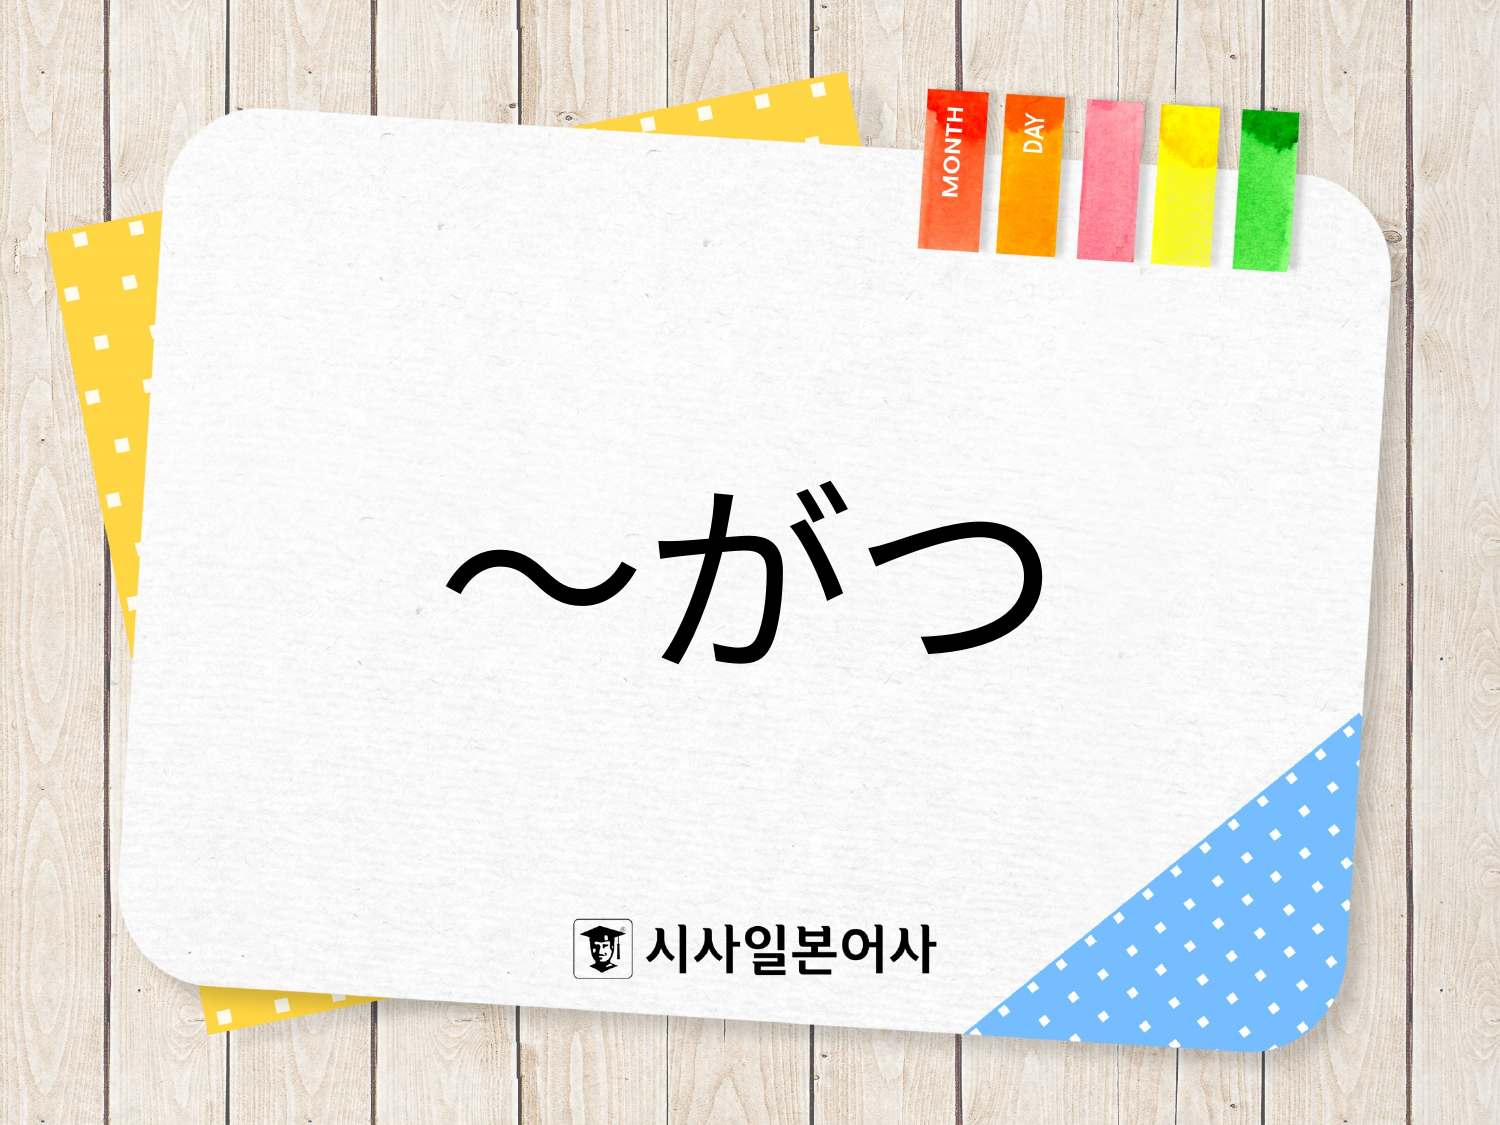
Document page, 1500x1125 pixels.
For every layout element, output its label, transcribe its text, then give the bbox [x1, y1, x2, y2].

title ～がつ [75, 338, 1425, 811]
picture [0, 0, 1500, 1125]
